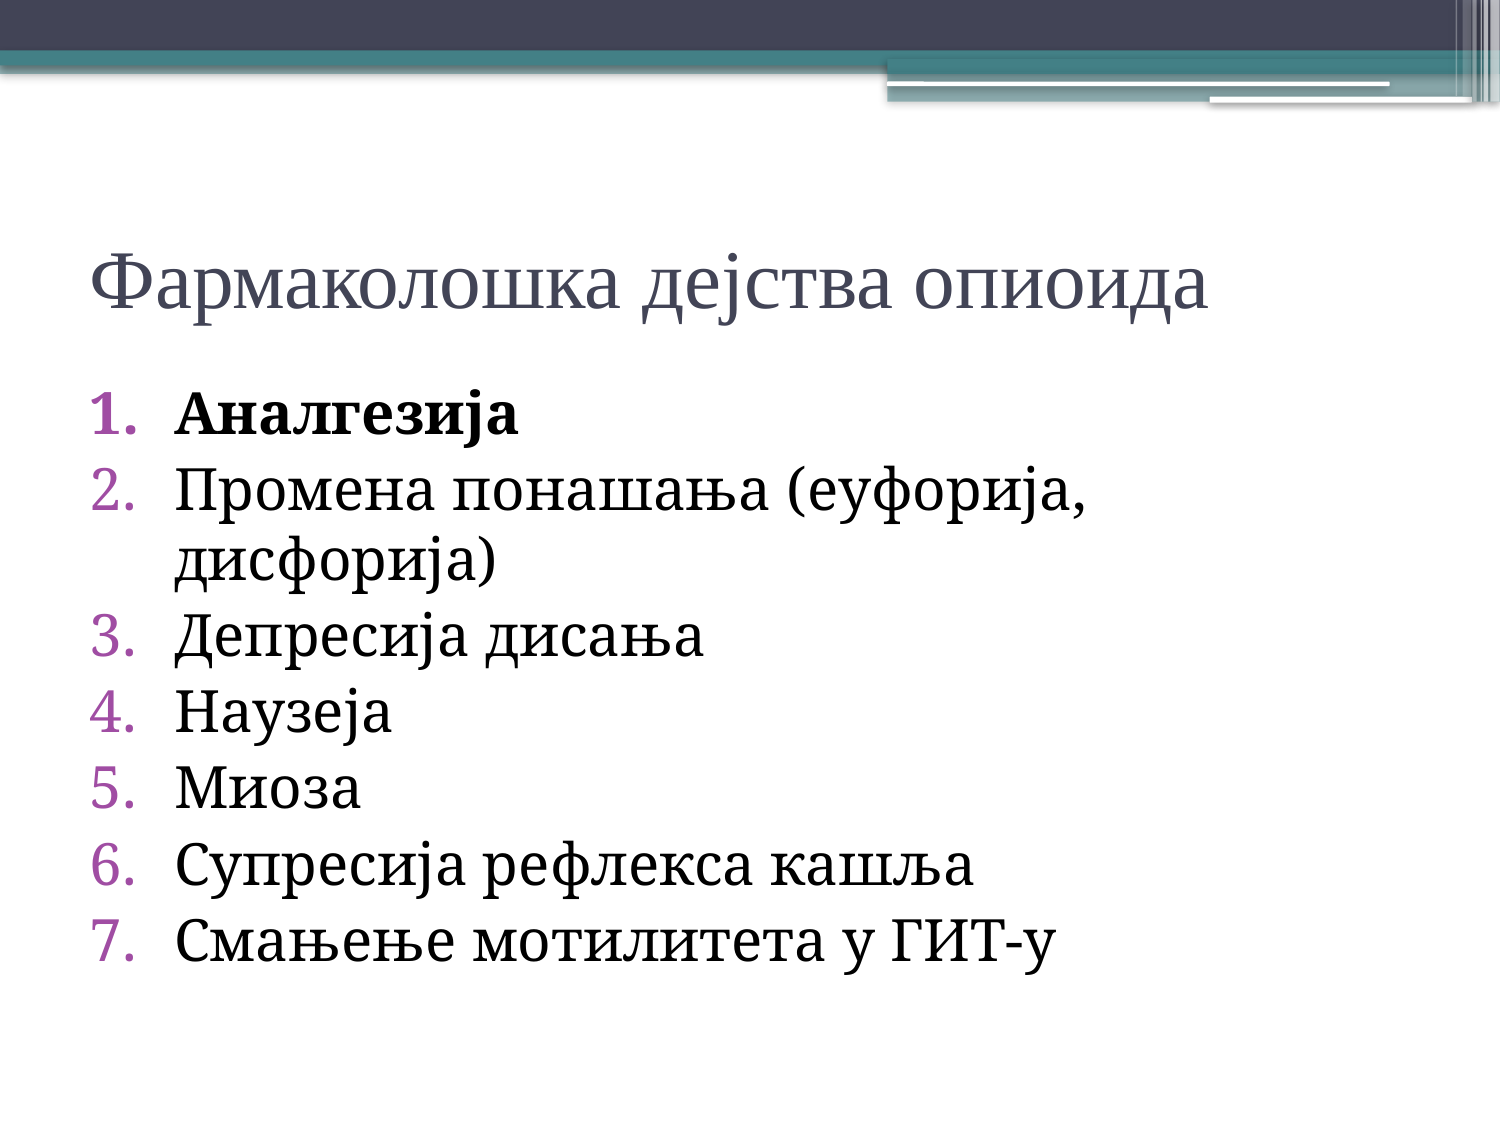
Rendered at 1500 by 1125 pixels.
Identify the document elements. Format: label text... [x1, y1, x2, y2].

list Аналгезија Промена понашања (еуфорија, дисфорија) Депресија дисања Наузеја Миоза Супресија рефлекса кашља Смањење мотилитета у ГИТ-у [75, 368, 1425, 1079]
title Фармаколошка дејства опиоида [75, 187, 1425, 363]
